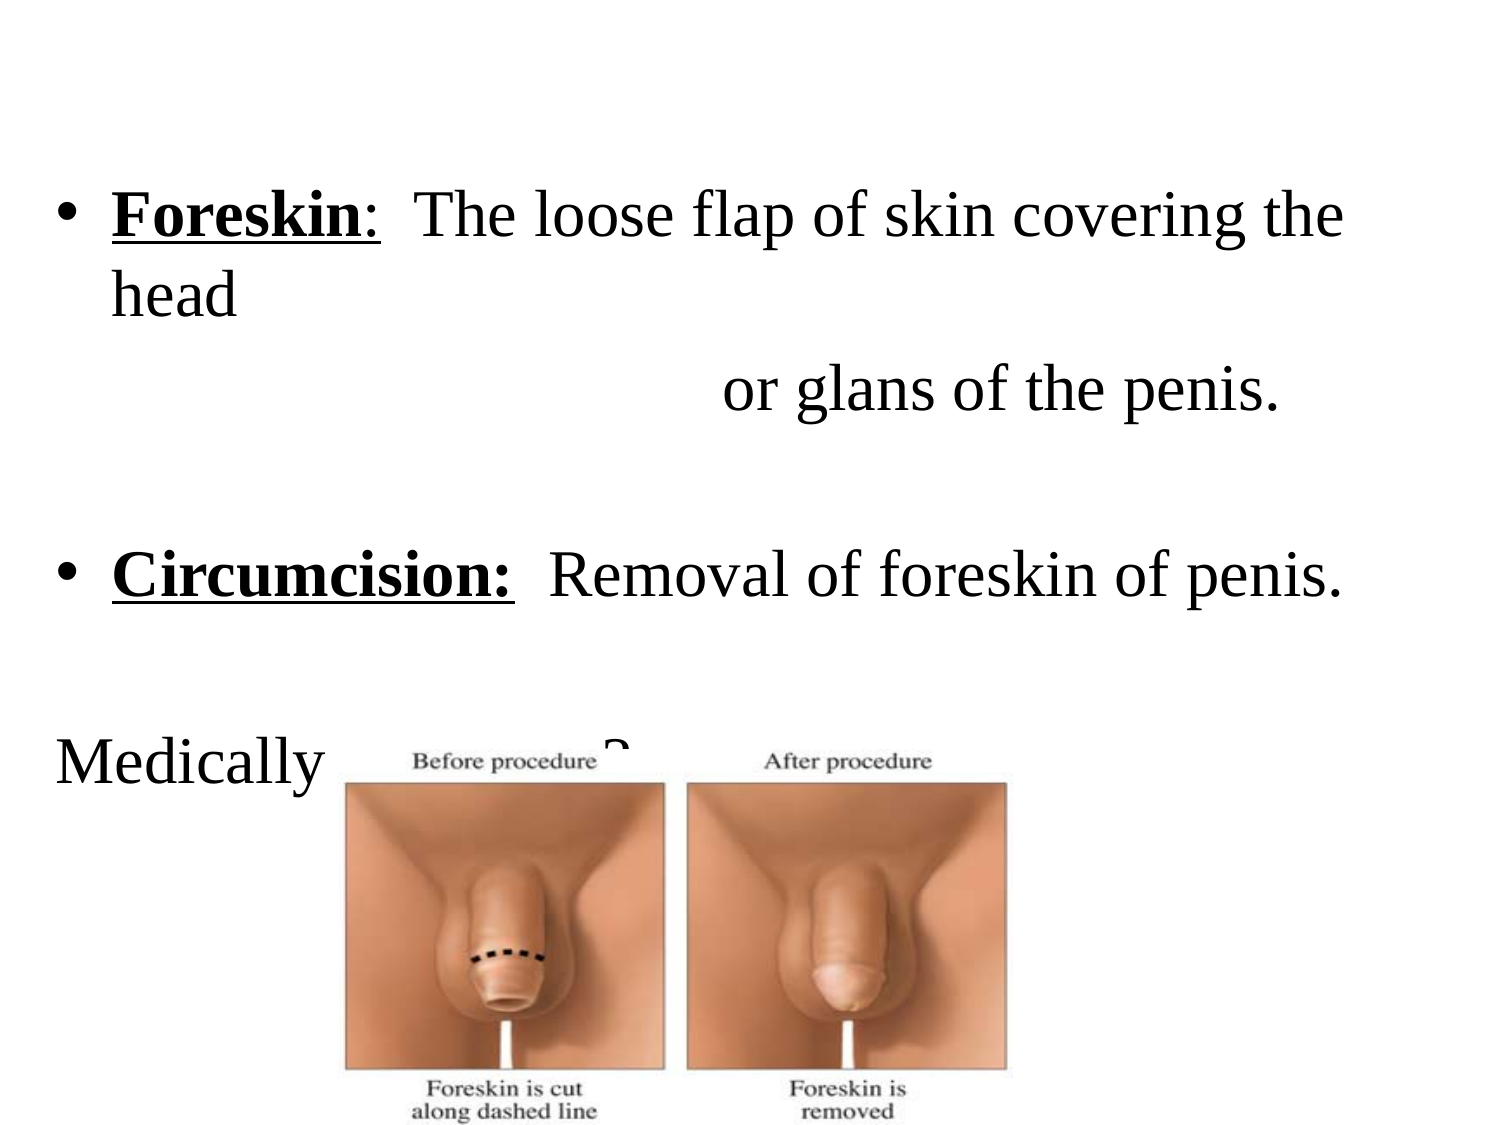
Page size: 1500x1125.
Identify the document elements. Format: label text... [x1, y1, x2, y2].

picture [337, 749, 1013, 1125]
list Foreskin: The loose flap of skin covering the head or glans of the penis. Circumcision: Removal of foreskin of penis. Medically necessary? [40, 162, 1500, 841]
